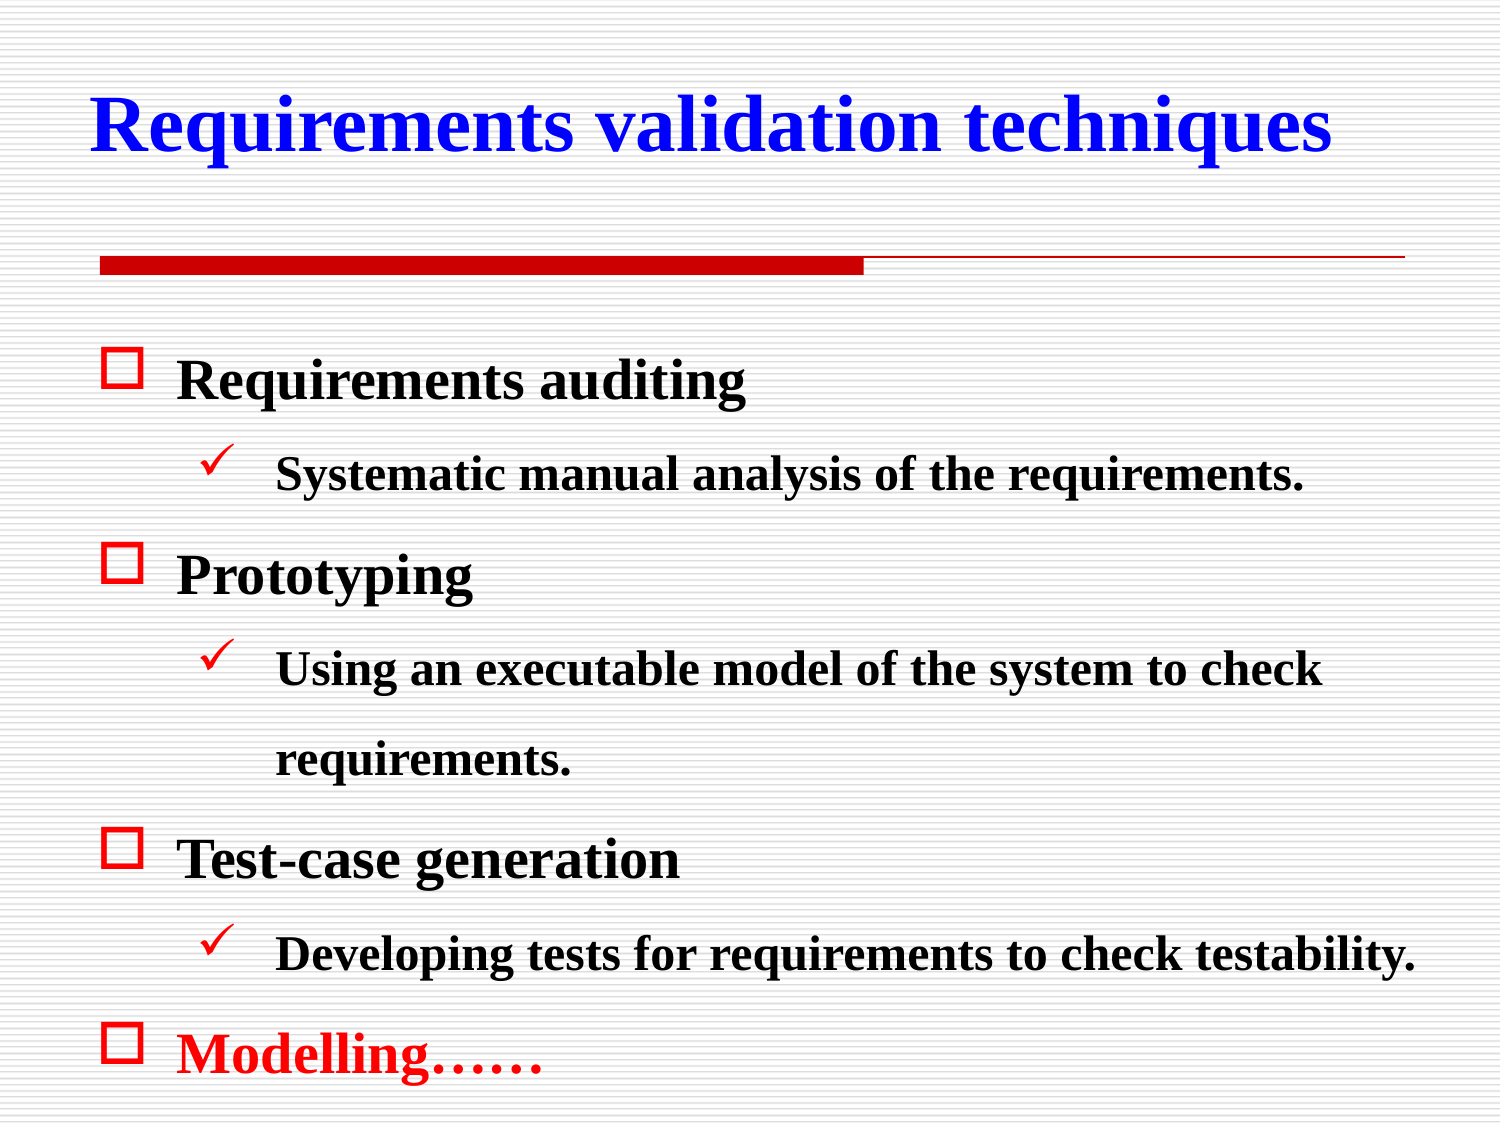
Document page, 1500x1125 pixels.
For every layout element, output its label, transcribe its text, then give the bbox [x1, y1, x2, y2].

text_box Requirements auditing Systematic manual analysis of the requirements. Prototyping Using an executable model of the system to check requirements. Test-case generation Developing tests for requirements to check testability. Modelling…… [80, 298, 1500, 1125]
picture [0, 0, 1500, 1125]
text_box Requirements validation techniques [73, 0, 1500, 176]
